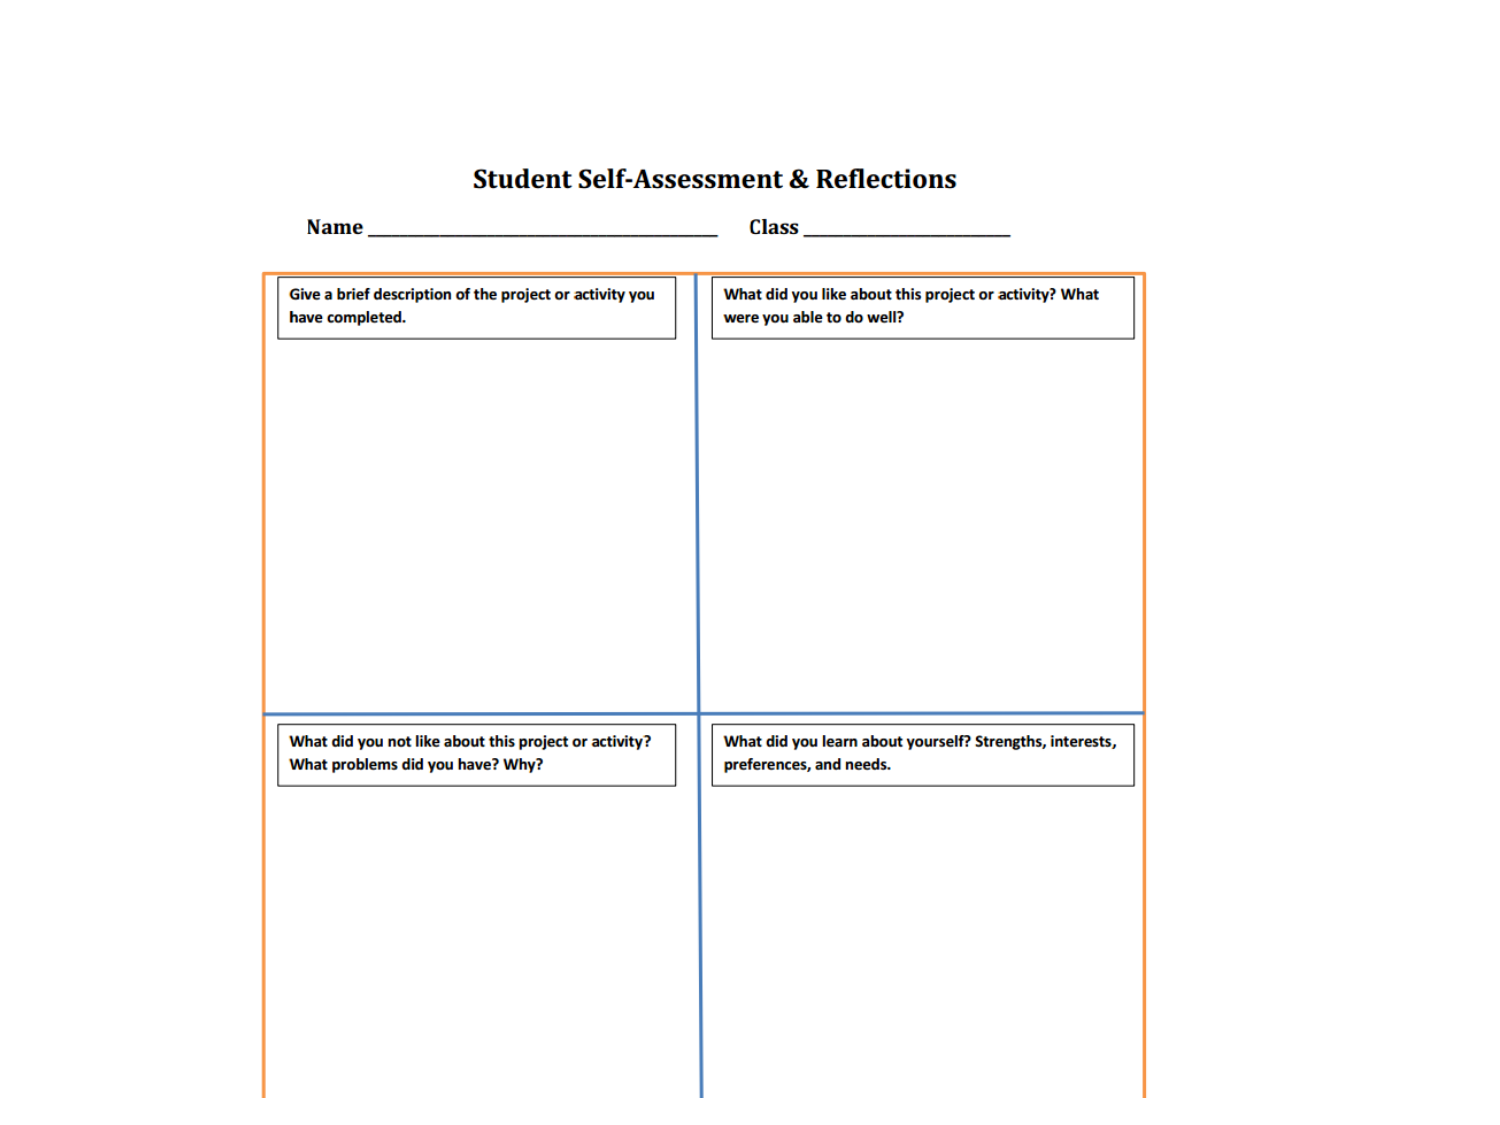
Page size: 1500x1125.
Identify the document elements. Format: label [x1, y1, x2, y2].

picture [248, 74, 1163, 1098]
